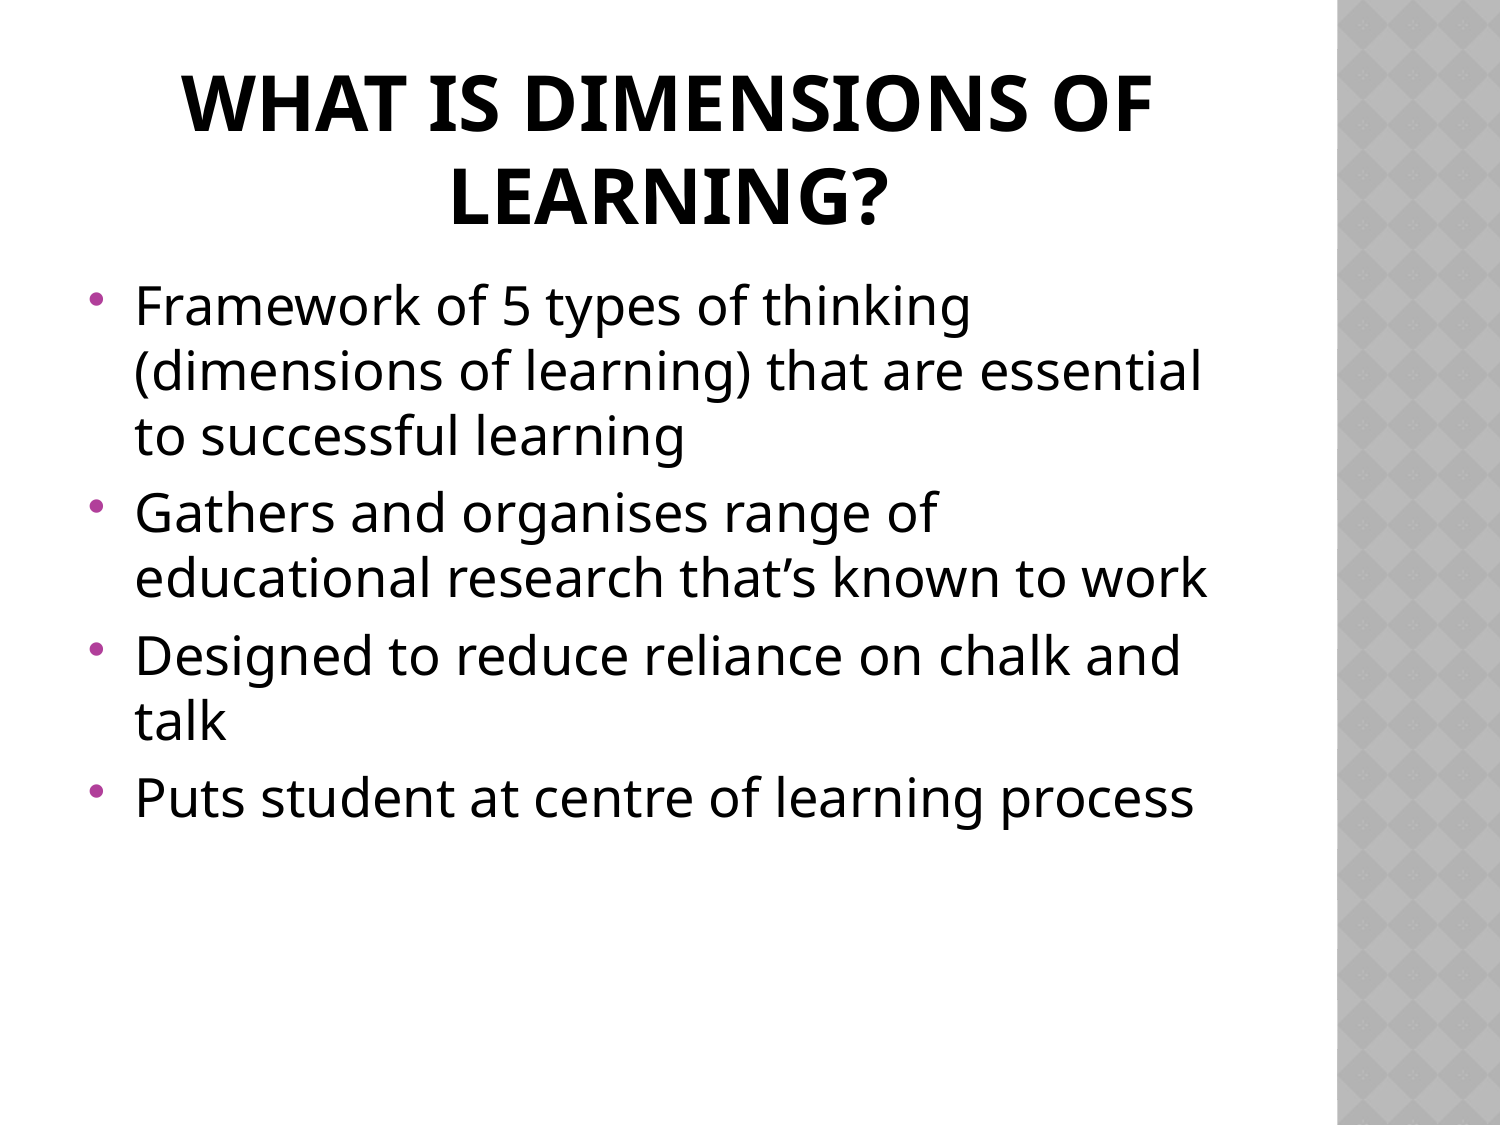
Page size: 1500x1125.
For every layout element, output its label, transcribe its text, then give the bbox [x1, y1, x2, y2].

title What is Dimensions of Learning? [75, 52, 1263, 240]
list Framework of 5 types of thinking (dimensions of learning) that are essential to successful learning Gathers and organises range of educational research that’s known to work Designed to reduce reliance on chalk and talk Puts student at centre of learning process [75, 264, 1263, 1059]
